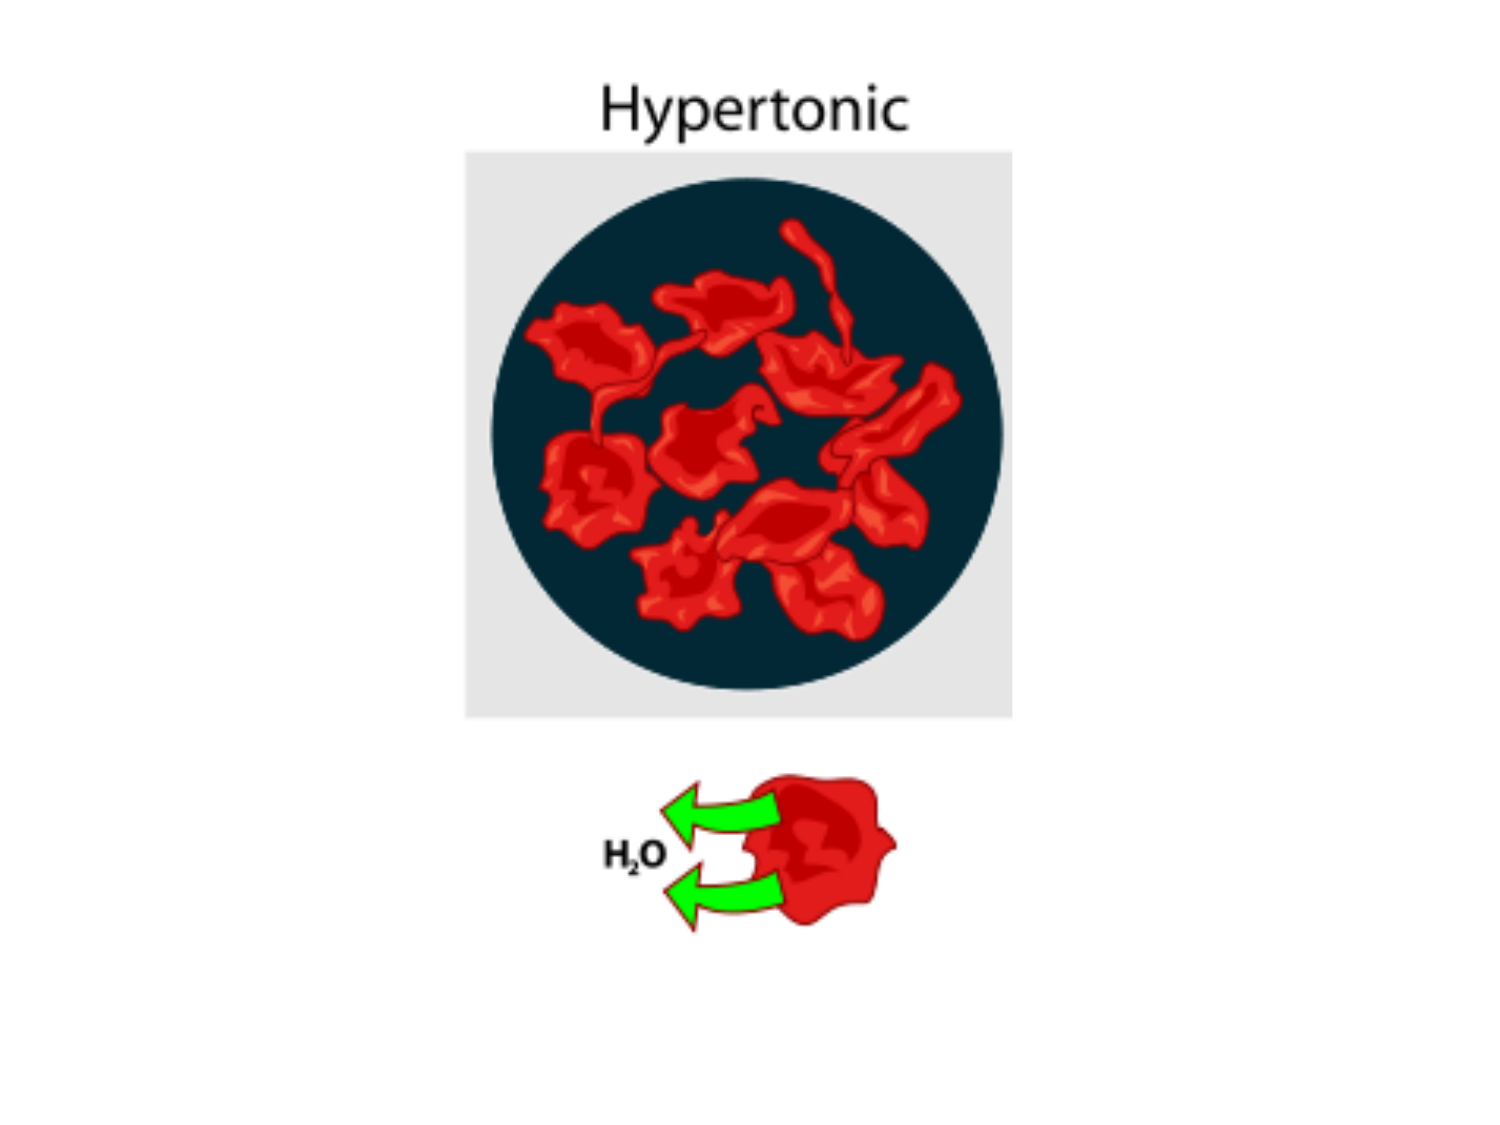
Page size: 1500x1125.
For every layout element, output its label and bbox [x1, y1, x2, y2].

picture [449, 62, 1013, 977]
